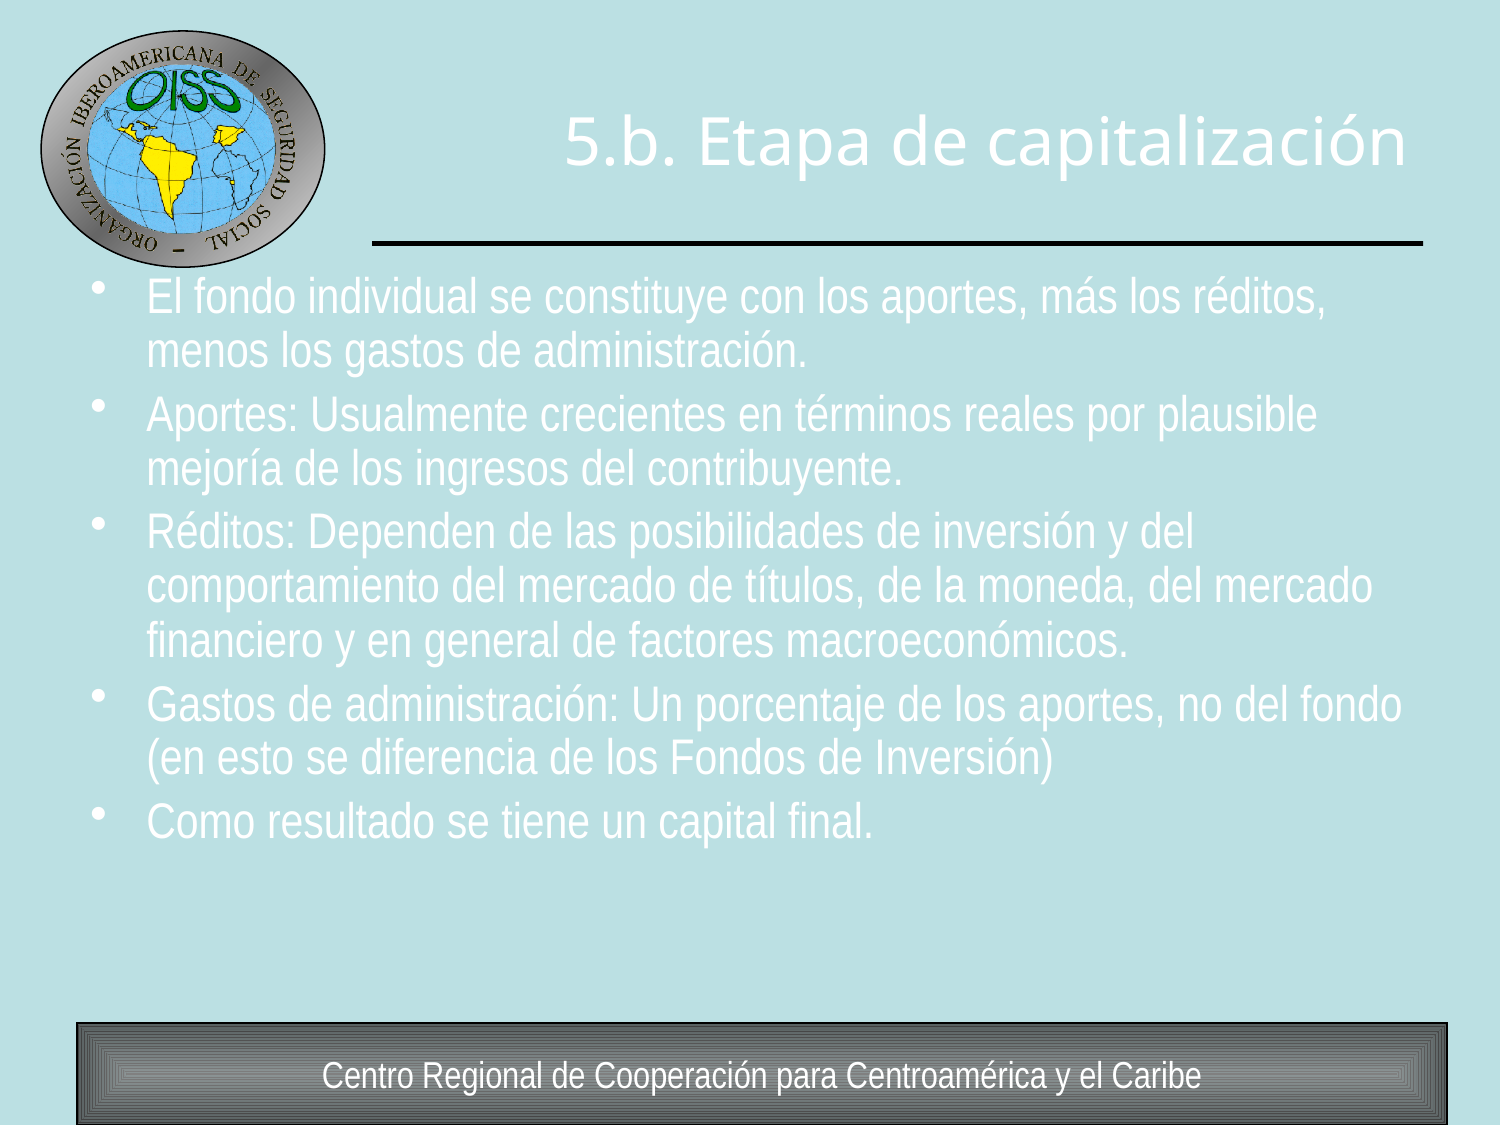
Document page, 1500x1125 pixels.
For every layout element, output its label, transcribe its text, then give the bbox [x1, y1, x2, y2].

title 5.b. Etapa de capitalización [371, 44, 1426, 233]
list El fondo individual se constituye con los aportes, más los réditos, menos los gastos de administración. Aportes: Usualmente crecientes en términos reales por plausible mejoría de los ingresos del contribuyente. Réditos: Dependen de las posibilidades de inversión y del comportamiento del mercado de títulos, de la moneda, del mercado financiero y en general de factores macroeconómicos. Gastos de administración: Un porcentaje de los aportes, no del fondo (en esto se diferencia de los Fondos de Inversión) Como resultado se tiene un capital final. [74, 262, 1426, 1006]
picture [53, 42, 302, 263]
